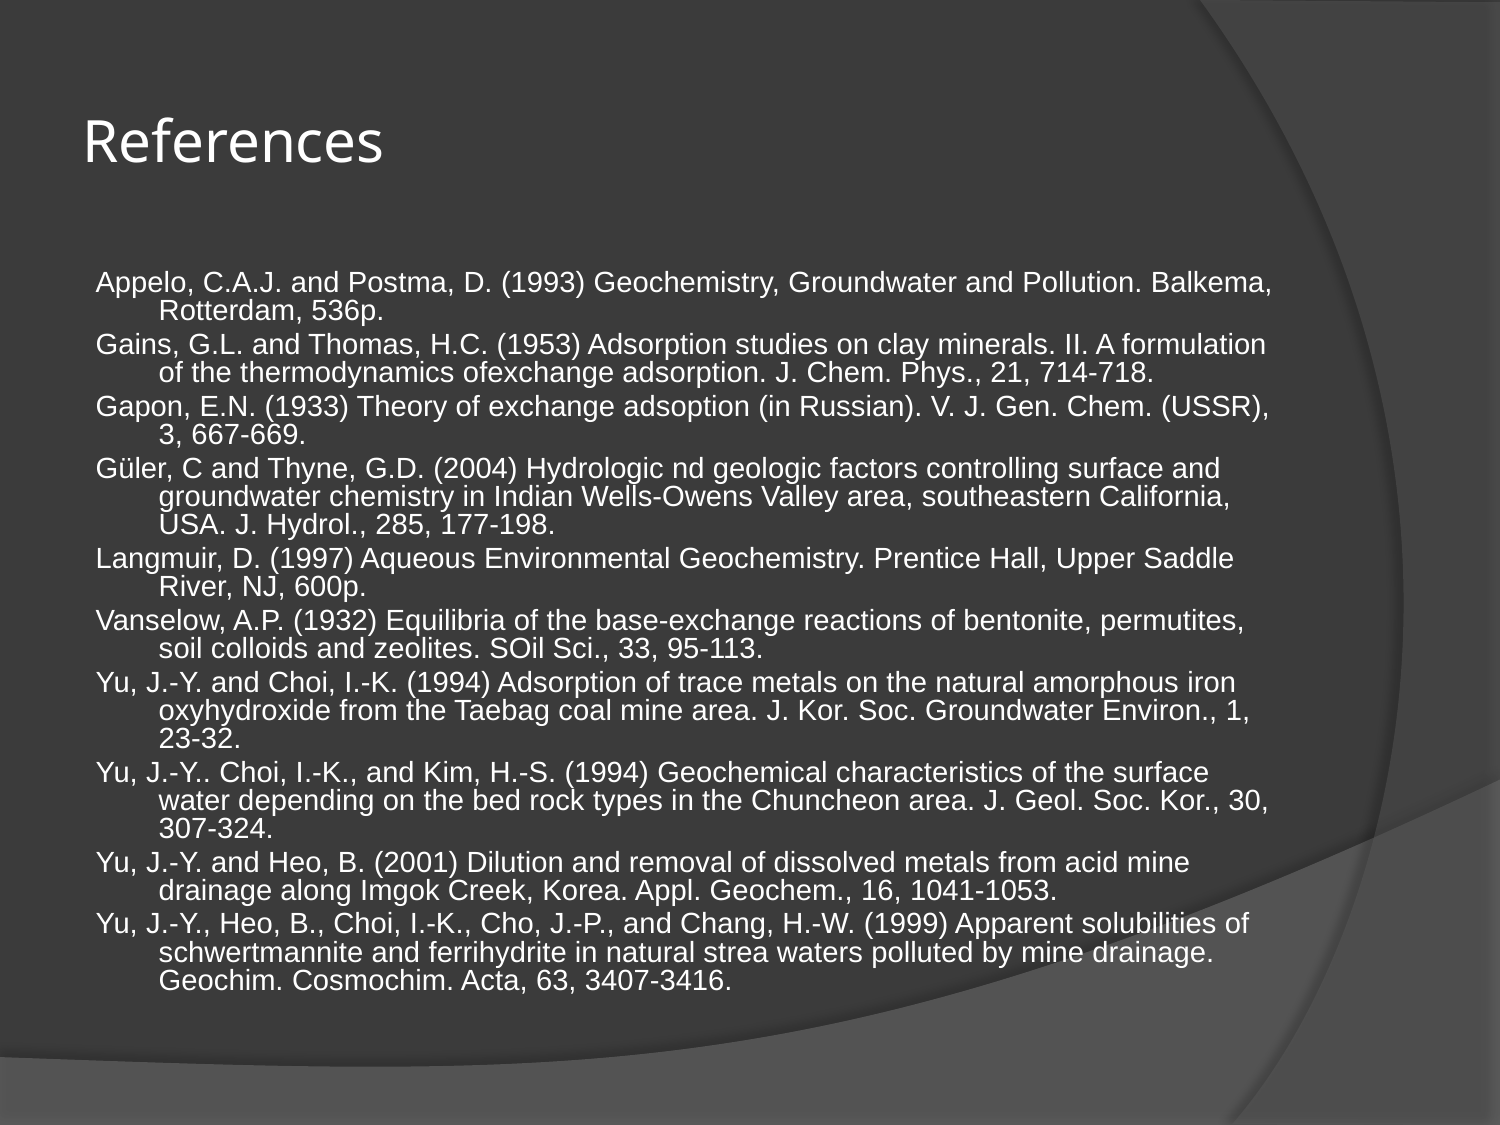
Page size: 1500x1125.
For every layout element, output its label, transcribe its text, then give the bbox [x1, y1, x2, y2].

title References [75, 45, 1300, 233]
list Appelo, C.A.J. and Postma, D. (1993) Geochemistry, Groundwater and Pollution. Balkema, Rotterdam, 536p. Gains, G.L. and Thomas, H.C. (1953) Adsorption studies on clay minerals. II. A formulation of the thermodynamics ofexchange adsorption. J. Chem. Phys., 21, 714-718. Gapon, E.N. (1933) Theory of exchange adsoption (in Russian). V. J. Gen. Chem. (USSR), 3, 667-669. Güler, C and Thyne, G.D. (2004) Hydrologic nd geologic factors controlling surface and groundwater chemistry in Indian Wells-Owens Valley area, southeastern California, USA. J. Hydrol., 285, 177-198. Langmuir, D. (1997) Aqueous Environmental Geochemistry. Prentice Hall, Upper Saddle River, NJ, 600p. Vanselow, A.P. (1932) Equilibria of the base-exchange reactions of bentonite, permutites, soil colloids and zeolites. SOil Sci., 33, 95-113. Yu, J.-Y. and Choi, I.-K. (1994) Adsorption of trace metals on the natural amorphous iron oxyhydroxide from the Taebag coal mine area. J. Kor. Soc. Groundwater Environ., 1, 23-32. Yu, J.-Y.. Choi, I.-K., and Kim, H.-S. (1994) Geochemical characteristics of the surface water depending on the bed rock types in the Chuncheon area. J. Geol. Soc. Kor., 30, 307-324. Yu, J.-Y. and Heo, B. (2001) Dilution and removal of dissolved metals from acid mine drainage along Imgok Creek, Korea. Appl. Geochem., 16, 1041-1053. Yu, J.-Y., Heo, B., Choi, I.-K., Cho, J.-P., and Chang, H.-W. (1999) Apparent solubilities of schwertmannite and ferrihydrite in natural strea waters polluted by mine drainage. Geochim. Cosmochim. Acta, 63, 3407-3416. [75, 262, 1300, 1005]
